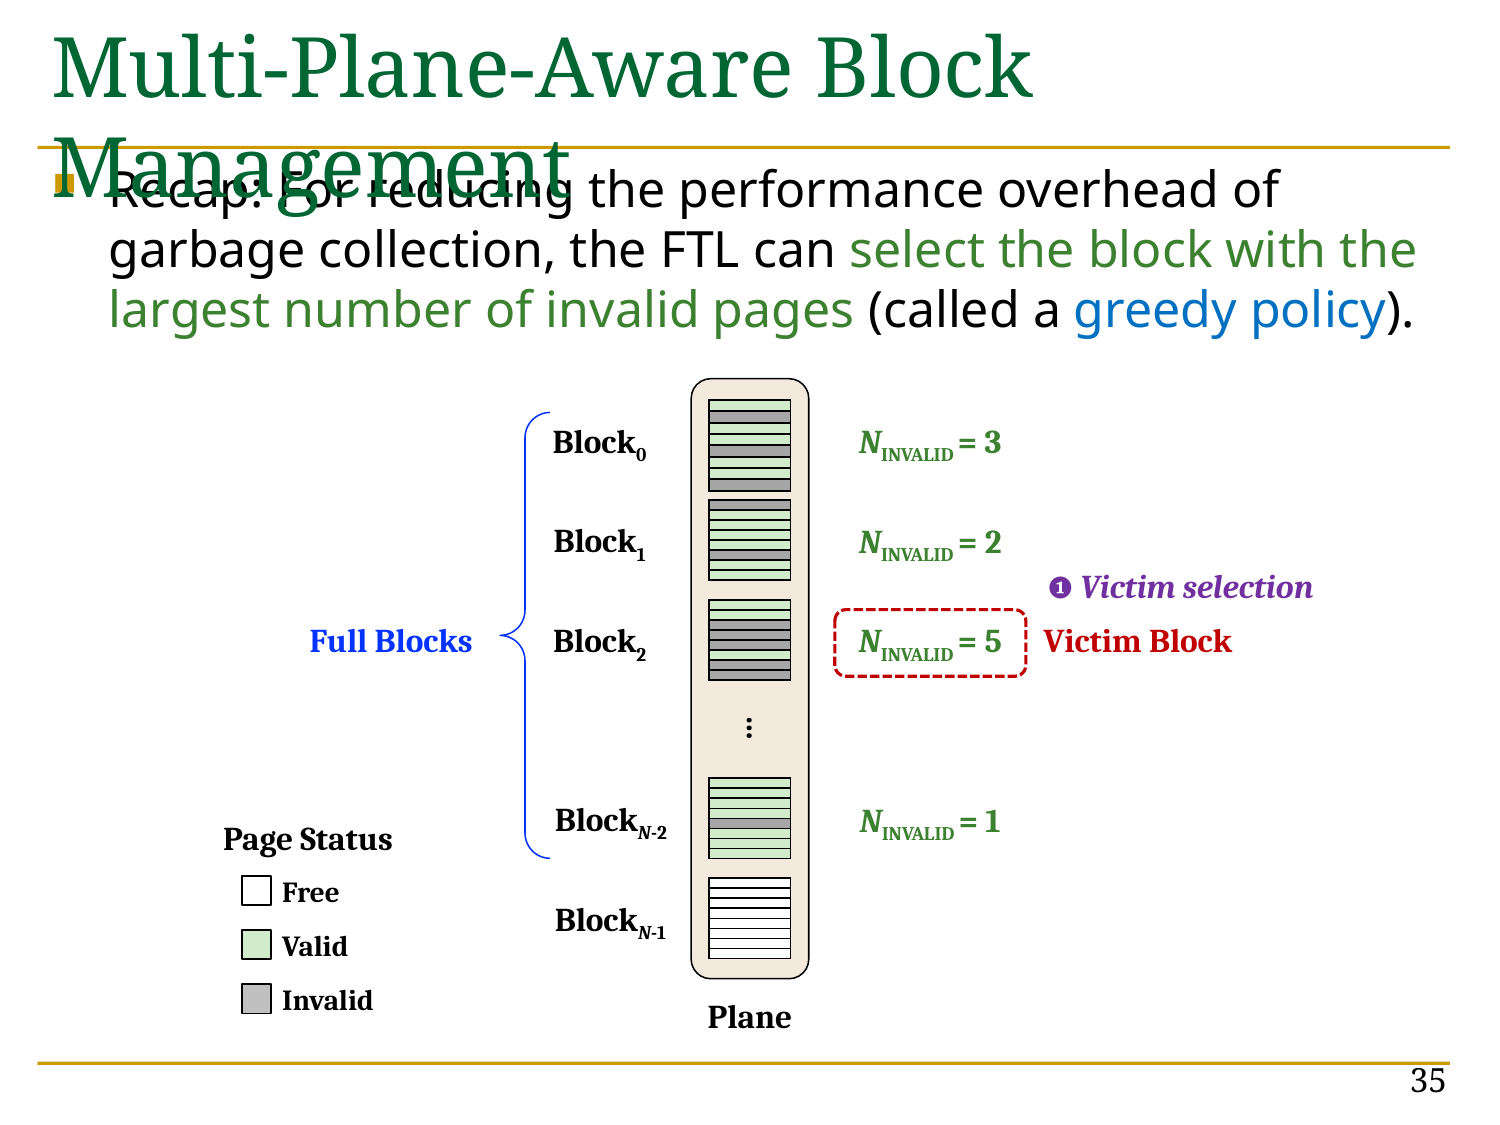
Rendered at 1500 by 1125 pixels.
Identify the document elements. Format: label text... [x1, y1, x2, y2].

table_cell [710, 949, 790, 958]
title Multi-Plane-Aware Block Management [36, 6, 1449, 119]
table_cell [710, 899, 790, 907]
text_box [291, 412, 1027, 859]
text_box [241, 919, 366, 971]
table_header [710, 401, 790, 410]
text_box BlockN-1 [540, 890, 681, 951]
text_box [241, 864, 357, 916]
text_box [834, 557, 1337, 677]
text_box Page Status [208, 809, 287, 865]
table_cell [710, 939, 790, 948]
text_box Plane [692, 987, 808, 1043]
table_cell [710, 909, 790, 918]
table_cell [710, 929, 790, 938]
text_box [691, 868, 809, 979]
text_box [691, 378, 809, 410]
list Recap: For reducing the performance overhead of garbage collection, the FTL can select the block with the largest number of invalid pages (called a greedy policy). [37, 149, 1450, 1063]
table_cell [710, 889, 790, 897]
table_cell [710, 919, 790, 928]
slide_number 35 [1111, 1036, 1462, 1112]
table_header [710, 879, 790, 887]
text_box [241, 973, 391, 1025]
